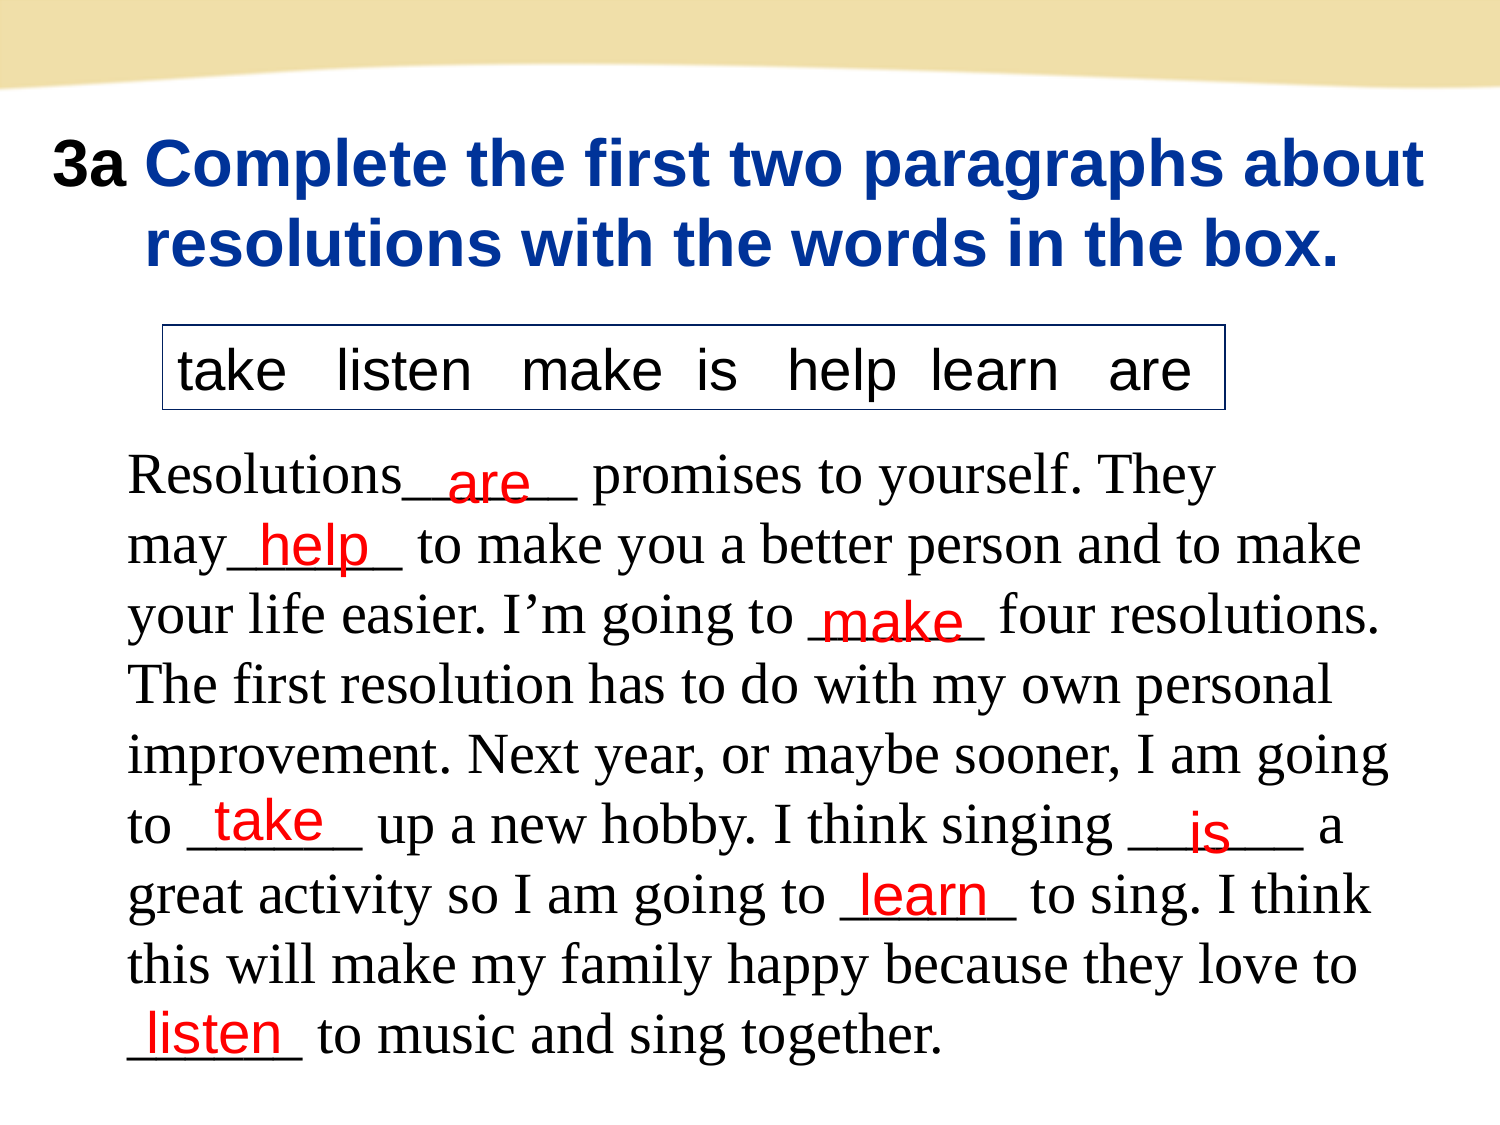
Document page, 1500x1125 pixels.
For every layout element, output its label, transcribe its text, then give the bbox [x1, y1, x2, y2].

text_box learn [844, 849, 1138, 935]
text_box 3a Complete the first two paragraphs about resolutions with the words in the box. [37, 112, 1475, 288]
text_box Resolutions______ promises to yourself. They may______ to make you a better person and to make your life easier. I’m going to ______ four resolutions. The first resolution has to do with my own personal improvement. Next year, or maybe sooner, I am going to ______ up a new hobby. I think singing ______ a great activity so I am going to ______ to sing. I think this will make my family happy because they love to ______ to music and sing together. [112, 428, 1463, 1125]
text_box take [200, 774, 493, 860]
text_box make [807, 576, 1100, 662]
text_box is [1175, 787, 1468, 873]
text_box take listen make is help learn are [162, 324, 1225, 410]
picture [0, 0, 1500, 1125]
text_box help [244, 500, 538, 585]
text_box listen [132, 987, 425, 1073]
text_box are [432, 437, 726, 523]
